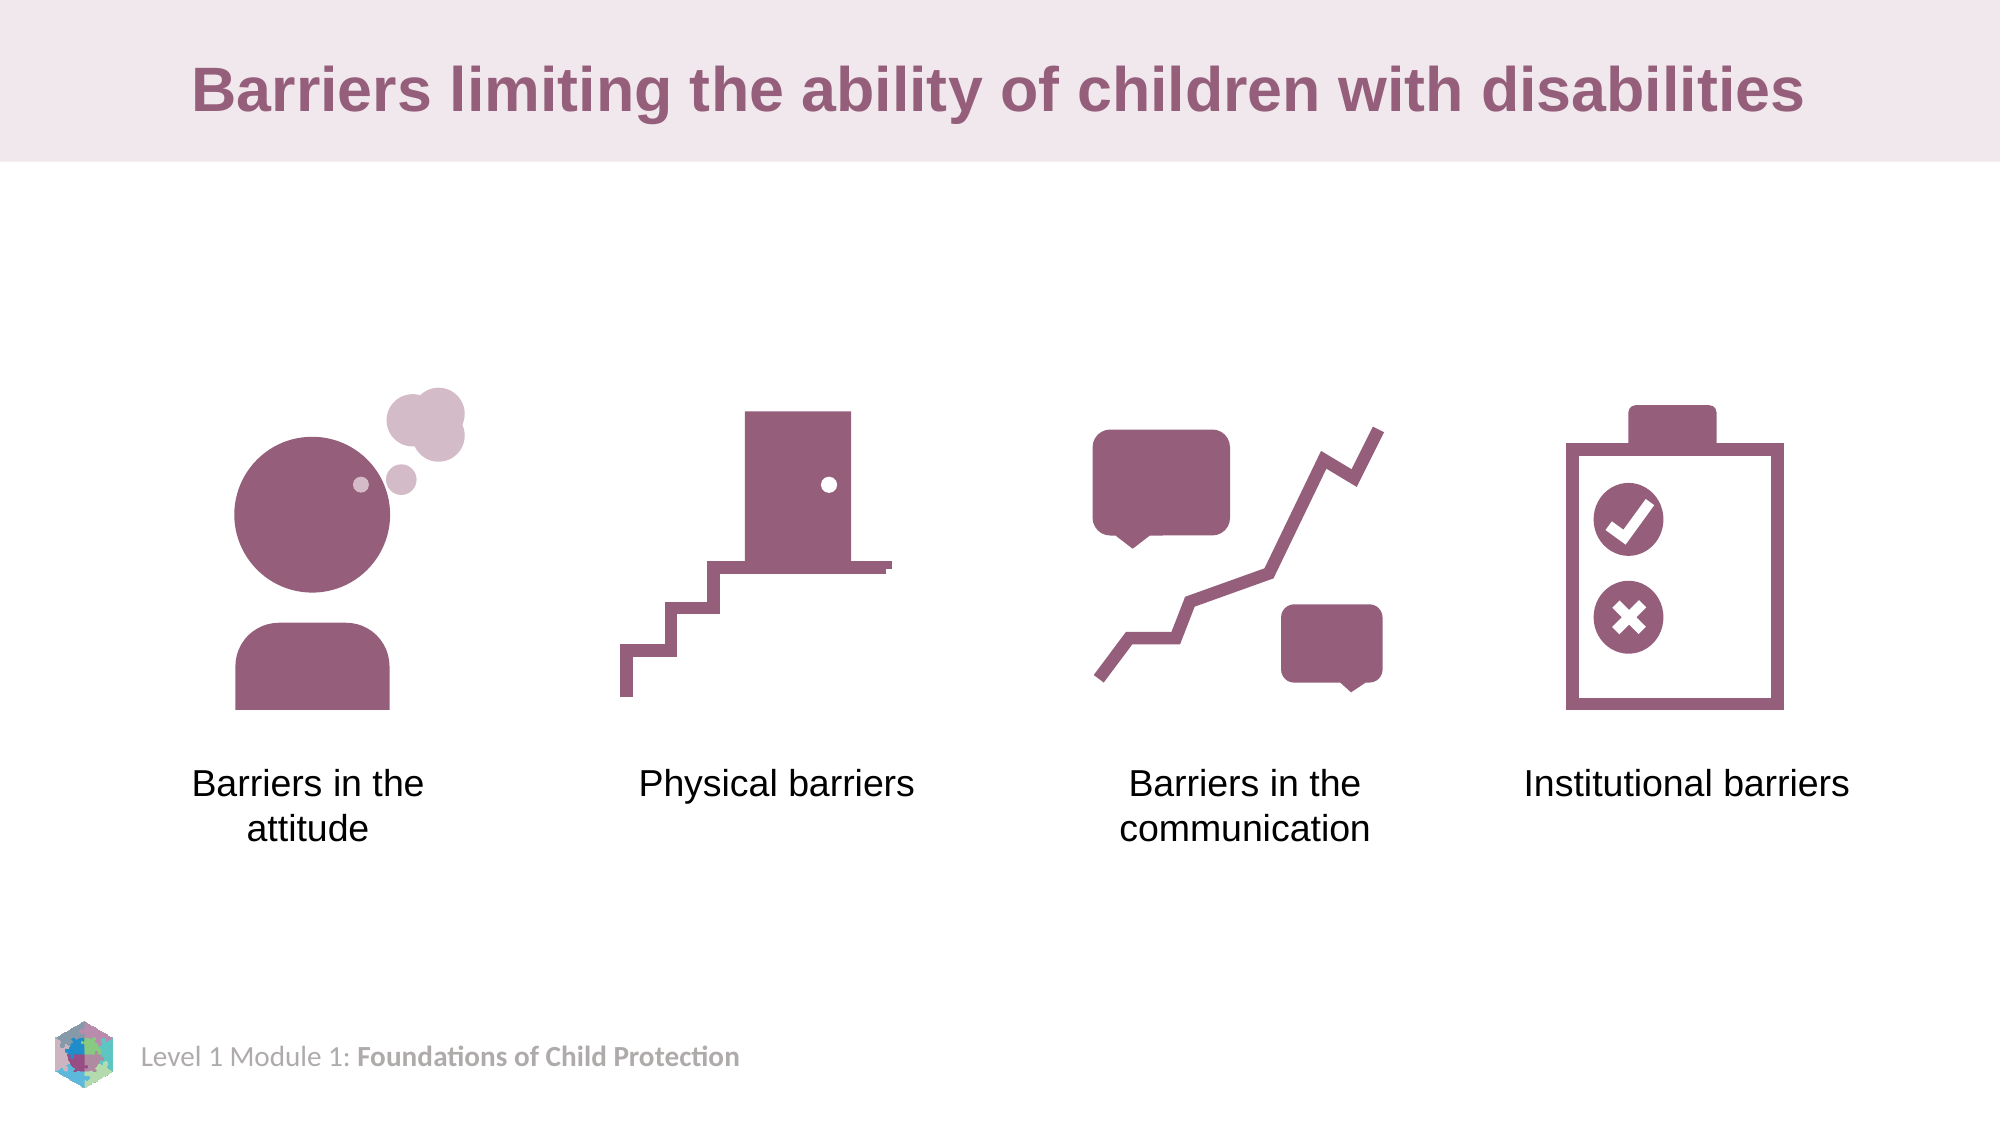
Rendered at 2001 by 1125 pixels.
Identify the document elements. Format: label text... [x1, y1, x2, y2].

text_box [386, 387, 465, 462]
text_box [744, 410, 852, 568]
text_box [384, 463, 418, 497]
text_box Barriers in the communication [1051, 751, 1439, 856]
picture [55, 1021, 113, 1088]
title Barriers limiting the ability of children with disabilities [137, 19, 1863, 163]
text_box Institutional barriers [1493, 751, 1881, 811]
text_box [234, 621, 391, 711]
text_box Barriers in the attitude [114, 751, 502, 856]
text_box [1097, 428, 1380, 680]
text_box [233, 435, 392, 594]
text_box [1280, 603, 1384, 694]
text_box [1091, 428, 1232, 551]
text_box [351, 475, 371, 494]
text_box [1572, 405, 1778, 705]
text_box [819, 475, 839, 495]
text_box Physical barriers [516, 751, 1037, 811]
text_box [625, 566, 887, 698]
